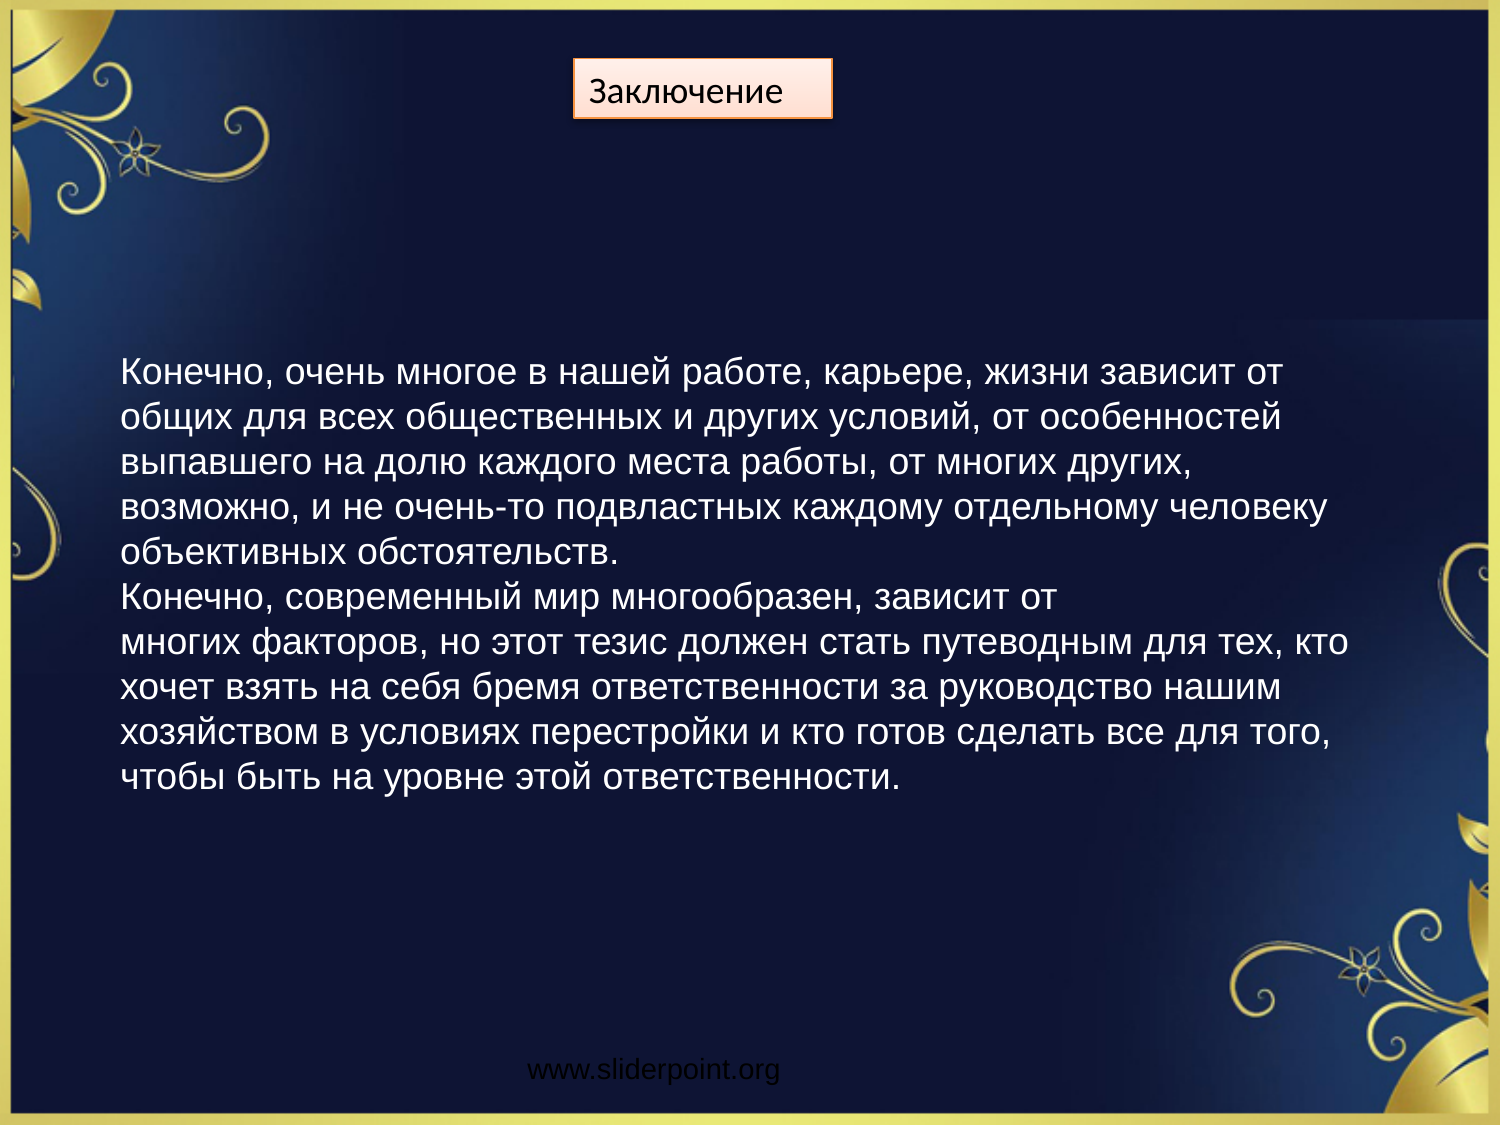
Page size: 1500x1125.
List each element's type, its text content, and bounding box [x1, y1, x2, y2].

text_box Заключение [573, 58, 833, 119]
text_box Конечно, очень многое в нашей работе, карьере, жизни зависит от общих для всех общественных и других условий, от особенностей выпавшего на долю каждого места работы, от многих других, возможно, и не очень-то подвластных каждому отдельному чело­веку объективных обстоятельств. Конечно, совре­менный мир многообразен, зависит от многих факторов, но этот тезис должен стать путеводным для тех, кто хочет взять на себя бремя ответственности за руководство нашим хозяйством в условиях перест­ройки и кто готов сделать все для того, чтобы быть на уровне этой ответственности. [105, 339, 1383, 805]
picture [0, 0, 1500, 1125]
footer www.sliderpoint.org [512, 1042, 988, 1103]
